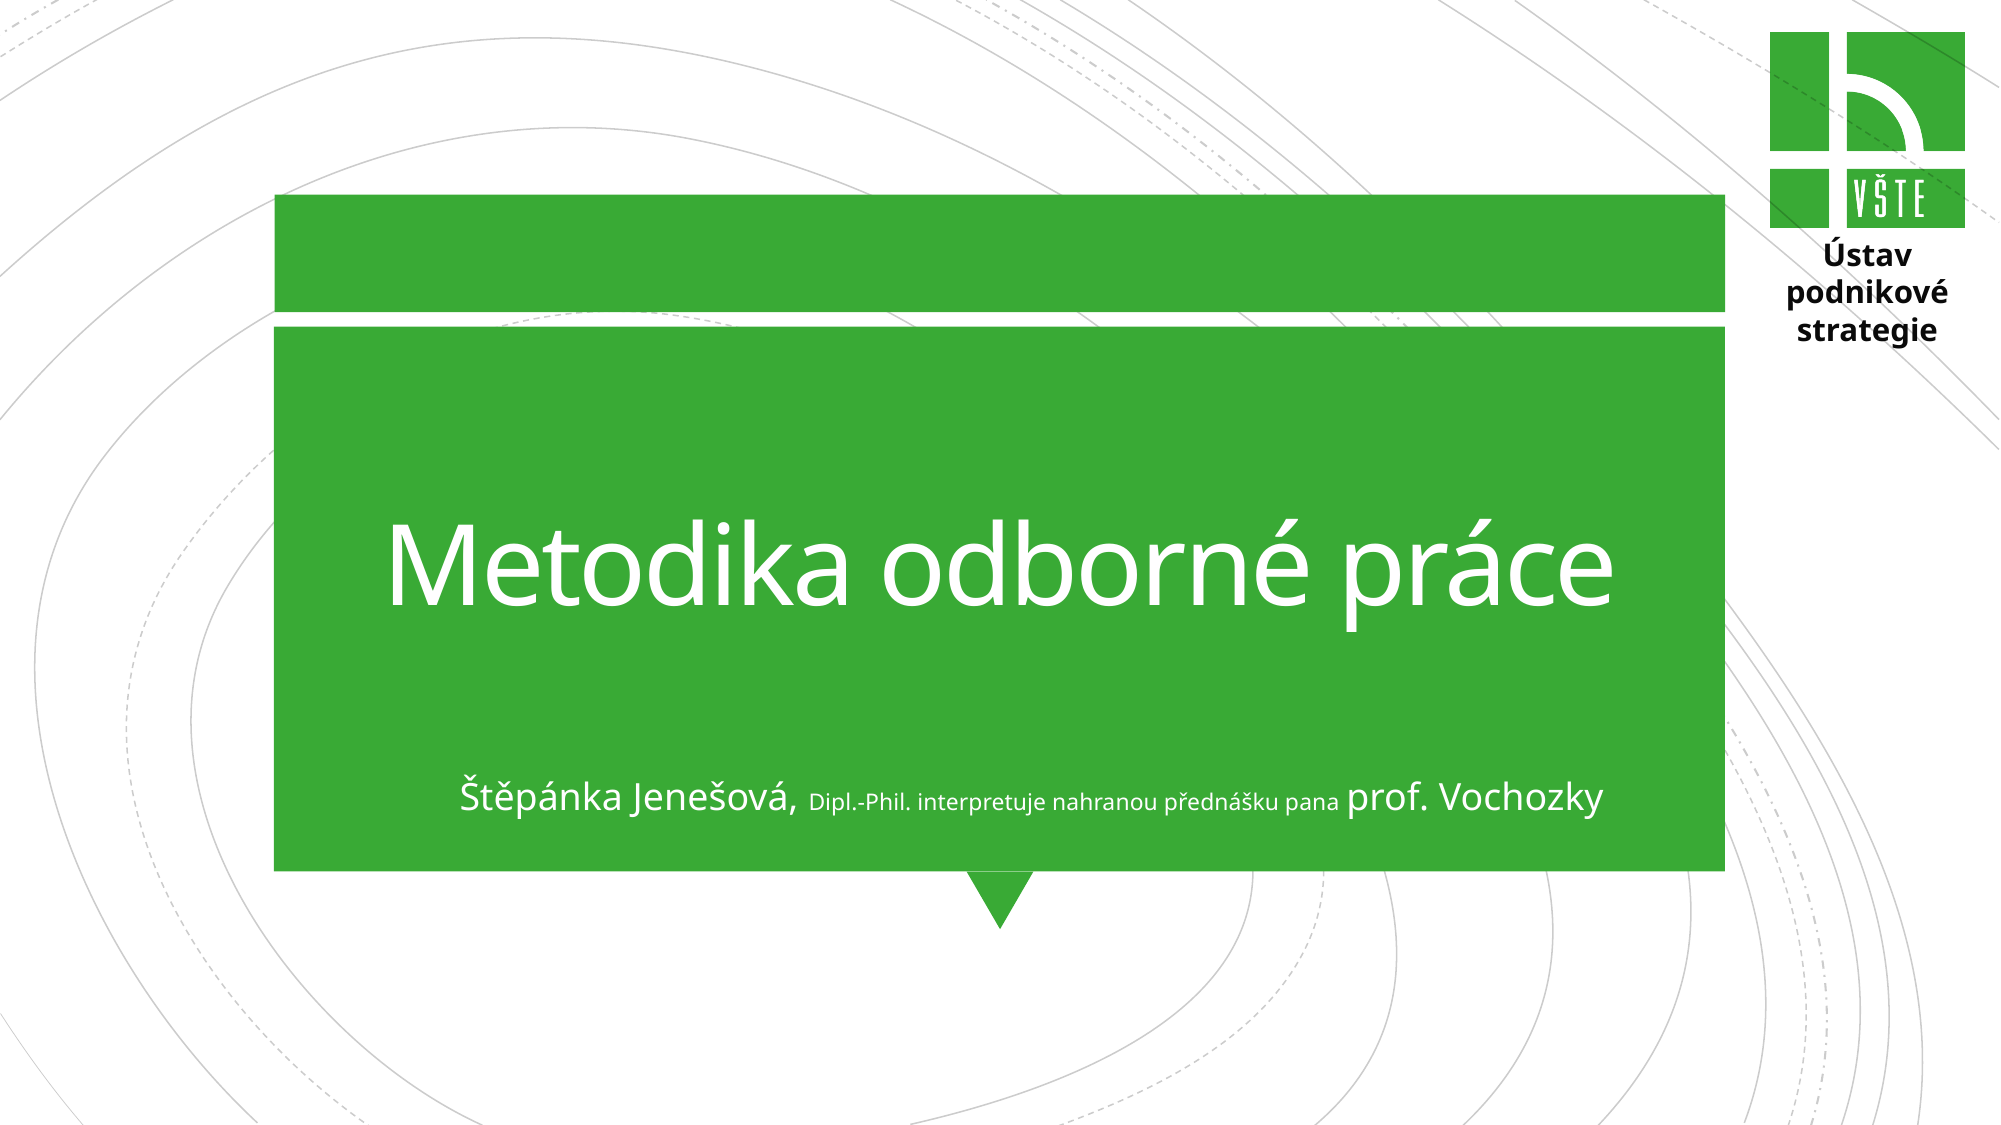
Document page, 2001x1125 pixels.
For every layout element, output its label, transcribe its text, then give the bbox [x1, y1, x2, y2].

subtitle Štěpánka Jenešová, Dipl.-Phil. interpretuje nahranou přednášku pana prof. Vochozky [288, 772, 1712, 858]
picture [1770, 32, 1965, 228]
title Metodika odborné práce [288, 340, 1713, 628]
